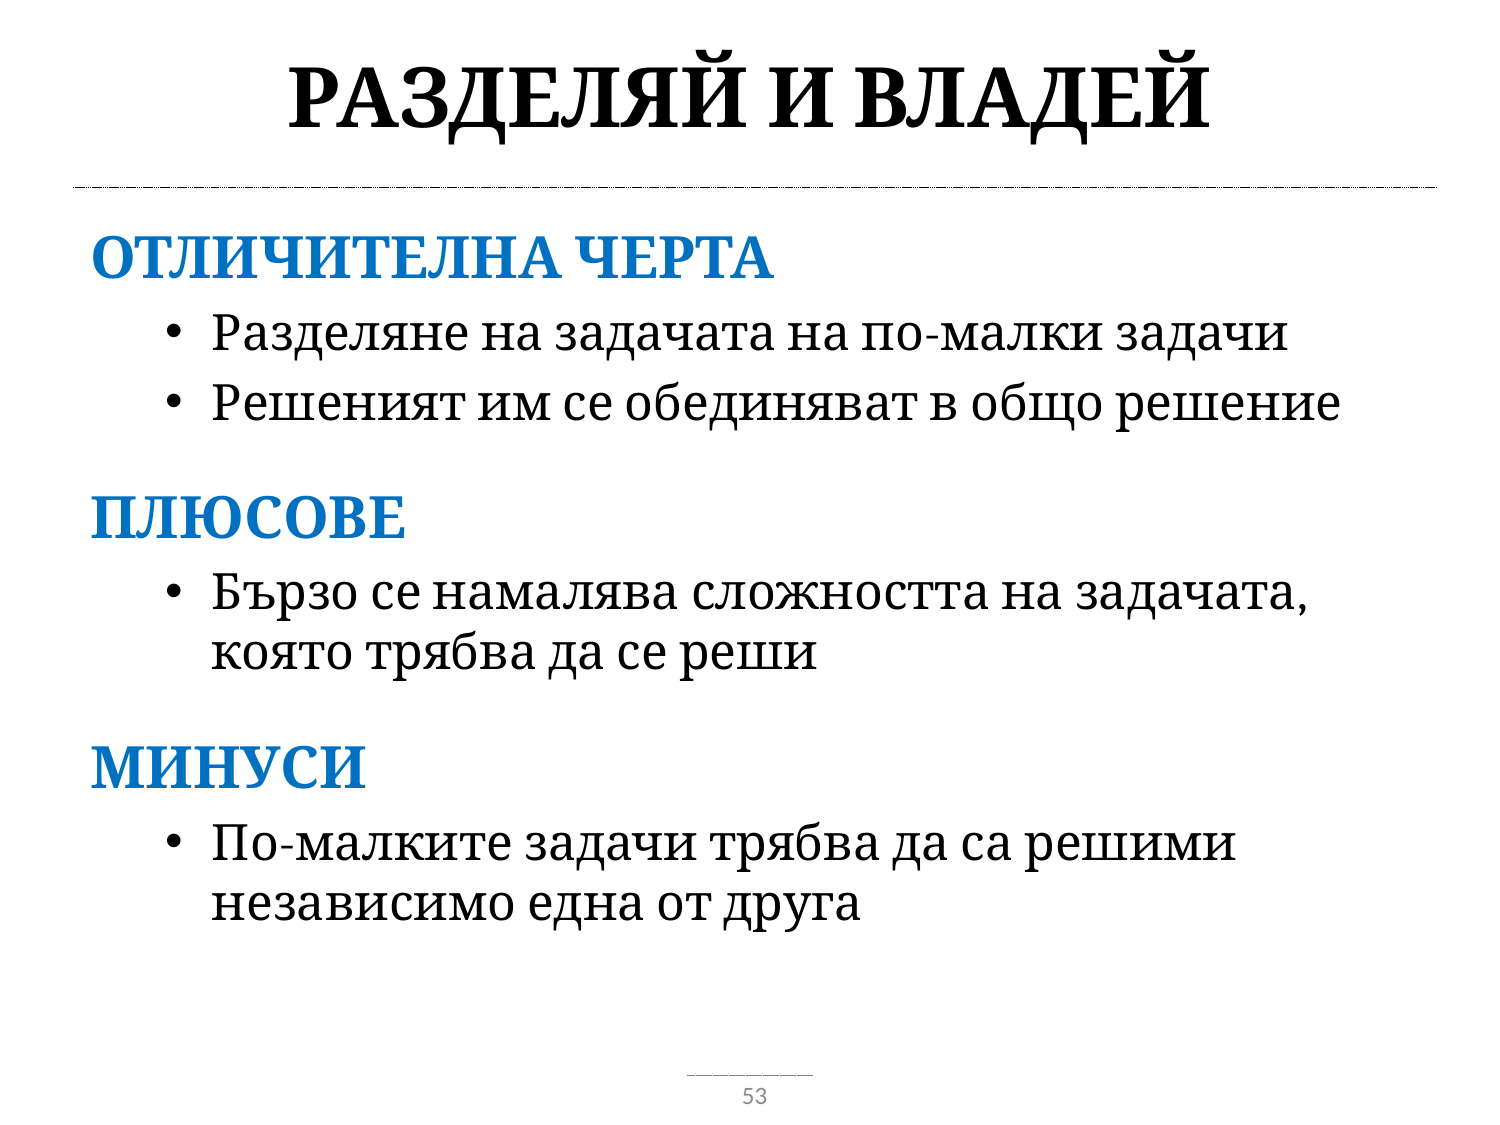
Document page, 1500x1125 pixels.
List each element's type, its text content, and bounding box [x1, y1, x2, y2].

list Отличителна черта Разделяне на задачата на по-малки задачи Решеният им се обединяват в общо решение Плюсове Бързо се намалява сложността на задачата, която трябва да се реши Минуси По-малките задачи трябва да са решими независимо една от друга [75, 212, 1450, 1063]
title Разделяй и владей [0, 0, 1500, 188]
slide_number 53 [579, 1065, 930, 1125]
